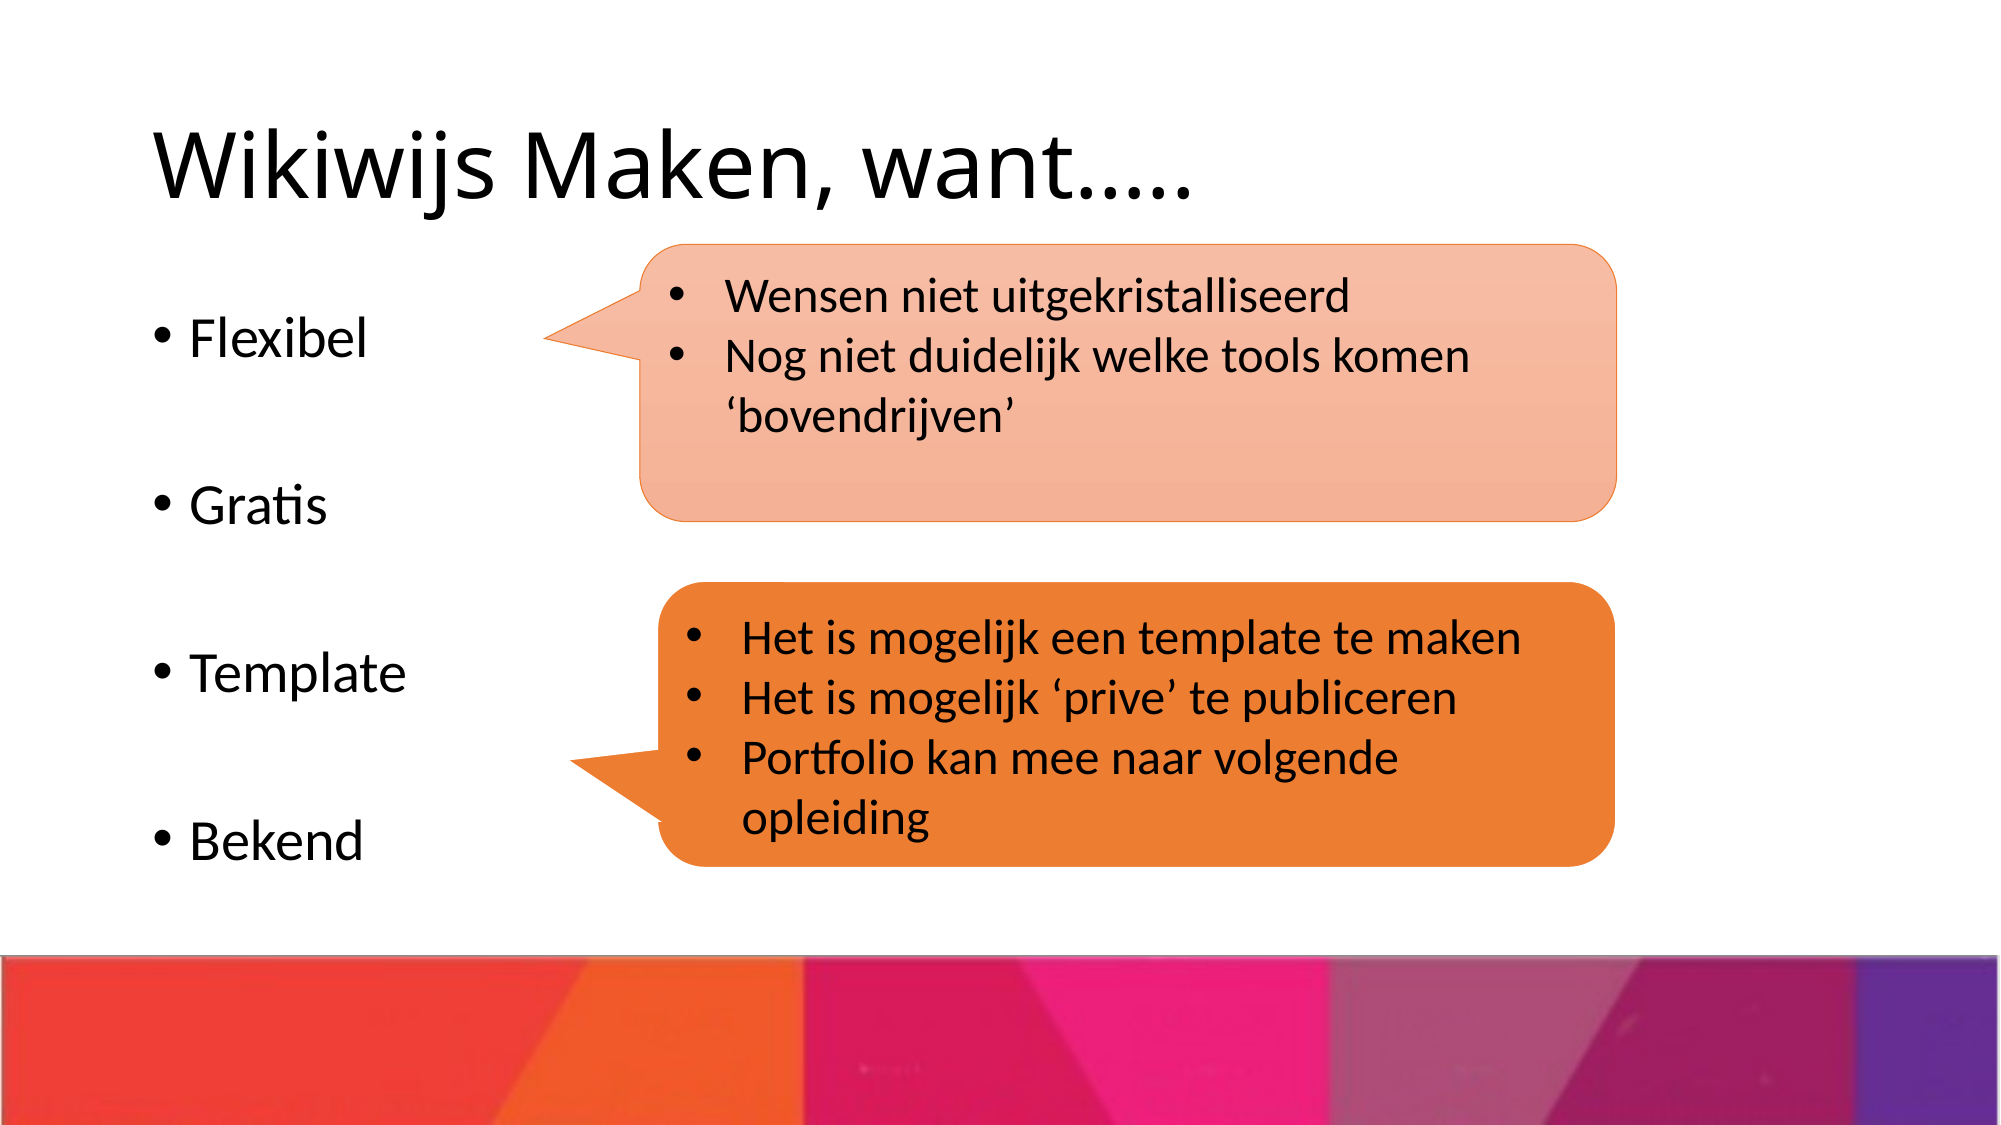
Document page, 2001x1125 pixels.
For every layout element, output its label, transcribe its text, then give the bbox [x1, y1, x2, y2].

list Flexibel Gratis Template Bekend [137, 299, 1863, 955]
picture [0, 955, 2000, 1125]
title Wikiwijs Maken, want….. [137, 59, 1863, 278]
text_box Wensen niet uitgekristalliseerd Nog niet duidelijk welke tools komen ‘bovendrijven’ [542, 243, 1618, 523]
text_box Het is mogelijk een template te maken Het is mogelijk ‘prive’ te publiceren Portfolio kan mee naar volgende opleiding [560, 578, 1619, 870]
